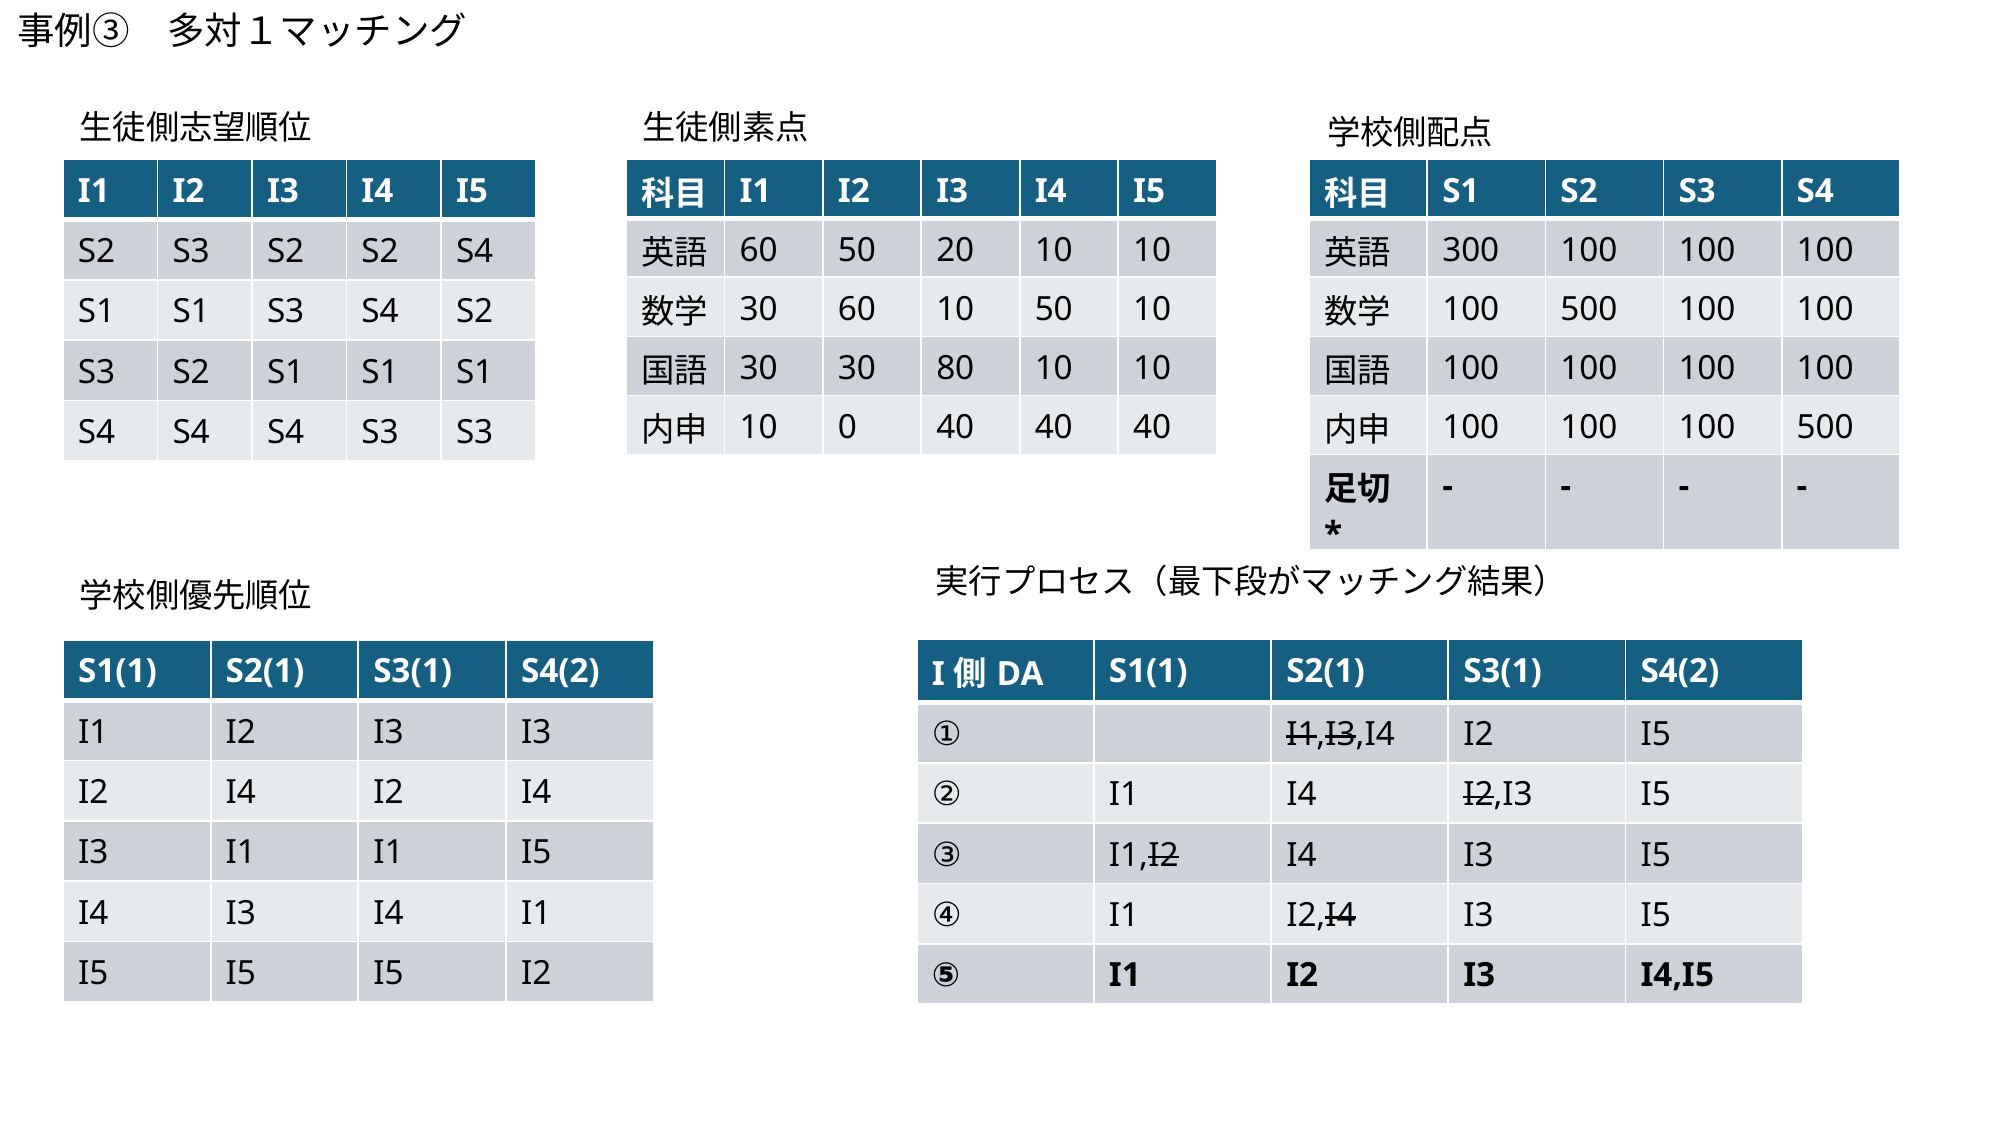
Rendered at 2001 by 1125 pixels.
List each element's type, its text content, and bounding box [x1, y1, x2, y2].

table_cell ⑤ [918, 945, 1093, 1003]
table_cell S1 [158, 281, 251, 339]
table_cell 100 [1664, 396, 1781, 454]
table_cell 内申 [627, 396, 724, 454]
text_box 生徒側素点 [627, 98, 824, 154]
table_cell 100 [1546, 337, 1663, 395]
table_cell I2 [1449, 705, 1625, 762]
table_cell ② [918, 764, 1093, 822]
table_cell 100 [1664, 337, 1781, 395]
table_cell 0 [824, 396, 920, 454]
table_cell 500 [1783, 396, 1899, 454]
table_cell 10 [1119, 278, 1216, 336]
table_cell I2 [64, 761, 210, 820]
table_cell 30 [725, 337, 822, 395]
table_cell 内申 [1310, 396, 1426, 454]
table_header S1 [1428, 160, 1545, 216]
table_cell I5 [1626, 764, 1802, 822]
table_header S4 [1783, 160, 1899, 216]
table_cell 80 [922, 337, 1019, 395]
table_cell S2 [347, 222, 440, 279]
table_cell S1 [442, 341, 535, 400]
table_cell 100 [1428, 278, 1545, 336]
table_cell 10 [1119, 337, 1216, 395]
table_cell S2 [253, 222, 346, 279]
table_cell I4 [64, 882, 210, 941]
text_box 実行プロセス（最下段がマッチング結果） [920, 553, 1583, 608]
table_cell 100 [1428, 396, 1545, 454]
table_cell I1 [507, 882, 653, 941]
table_cell I1 [359, 822, 505, 880]
table_header I3 [253, 160, 346, 217]
table_header I1 [64, 160, 157, 217]
table_cell I1,I2 [1095, 824, 1270, 883]
table_header I2 [158, 160, 251, 217]
table_cell 50 [1021, 278, 1117, 336]
table_cell I3 [1449, 945, 1625, 1003]
table_header I4 [347, 160, 440, 217]
table_cell I3 [1449, 824, 1625, 883]
table_cell 30 [725, 278, 822, 336]
table_cell 10 [922, 278, 1019, 336]
text_box 学校側優先順位 [64, 566, 328, 622]
table_cell ③ [918, 824, 1093, 883]
table_cell 40 [922, 396, 1019, 454]
table_cell 30 [824, 337, 920, 395]
text_box 事例③ 多対１マッチング [2, 0, 483, 60]
table_cell I5 [1626, 884, 1802, 943]
table_cell S3 [158, 222, 251, 279]
table_cell S1 [64, 281, 157, 339]
table_cell 数学 [1310, 278, 1426, 336]
table_cell S1 [347, 341, 440, 400]
table_cell 数学 [627, 278, 724, 336]
table_cell I4,I5 [1626, 945, 1802, 1003]
table_cell 100 [1783, 278, 1899, 336]
table_cell I4 [359, 882, 505, 941]
table_cell - [1428, 455, 1545, 549]
table_header I1 [725, 160, 822, 216]
table_cell I3 [64, 822, 210, 880]
table_cell 10 [1119, 221, 1216, 276]
table_cell 20 [922, 221, 1019, 276]
table_cell 10 [725, 396, 822, 454]
table_cell - [1546, 455, 1663, 549]
table_cell I2 [359, 761, 505, 820]
table_header I2 [824, 160, 920, 216]
table_cell S2 [442, 281, 535, 339]
table_header S4(2) [507, 641, 653, 698]
table_cell [1095, 705, 1270, 762]
table_cell I4 [212, 761, 357, 820]
table_cell I5 [1626, 824, 1802, 883]
table_header I5 [442, 160, 535, 217]
table_cell I1 [1095, 945, 1270, 1003]
table_cell 50 [824, 221, 920, 276]
table_cell ④ [918, 884, 1093, 943]
table_cell I5 [64, 942, 210, 1001]
table_cell 300 [1428, 221, 1545, 276]
table_cell S4 [64, 401, 157, 460]
table_cell S4 [442, 222, 535, 279]
table_cell S4 [347, 281, 440, 339]
text_box 学校側配点 [1312, 103, 1509, 158]
table_header S2(1) [212, 641, 357, 698]
table_cell I5 [212, 942, 357, 1001]
table_header 科目 [1310, 160, 1426, 216]
table_cell 100 [1546, 221, 1663, 276]
table_cell 100 [1546, 396, 1663, 454]
table_cell I2 [212, 703, 357, 760]
table_cell I1 [64, 703, 210, 760]
table_cell 100 [1783, 337, 1899, 395]
table_cell I1 [1095, 764, 1270, 822]
table_cell S3 [253, 281, 346, 339]
table_header S3 [1664, 160, 1781, 216]
table_cell I2 [1272, 945, 1447, 1003]
table_cell I1 [212, 822, 357, 880]
table_cell 国語 [627, 337, 724, 395]
table_header S2(1) [1272, 640, 1447, 700]
table_cell I3 [507, 703, 653, 760]
table_cell - [1783, 455, 1899, 549]
table_cell S4 [253, 401, 346, 460]
table_header S3(1) [359, 641, 505, 698]
table_cell 60 [824, 278, 920, 336]
table_header I側DA [918, 640, 1093, 700]
table_header S2 [1546, 160, 1663, 216]
table_cell 足切* [1310, 455, 1426, 549]
table_cell I2,I4 [1272, 884, 1447, 943]
table_cell I3 [212, 882, 357, 941]
table_cell S1 [253, 341, 346, 400]
table_cell 500 [1546, 278, 1663, 336]
table_header I4 [1021, 160, 1117, 216]
table_header S4(2) [1626, 640, 1802, 700]
table_cell - [1664, 455, 1781, 549]
table_cell S3 [347, 401, 440, 460]
table_header 科目 [627, 160, 724, 216]
table_header S1(1) [1095, 640, 1270, 700]
table_cell 100 [1664, 221, 1781, 276]
table_cell S3 [64, 341, 157, 400]
table_cell S2 [64, 222, 157, 279]
table_cell 英語 [1310, 221, 1426, 276]
table_header I3 [922, 160, 1019, 216]
text_box 生徒側志望順位 [64, 98, 328, 154]
table_cell I5 [359, 942, 505, 1001]
table_cell 国語 [1310, 337, 1426, 395]
table_cell 10 [1021, 337, 1117, 395]
table_cell I4 [1272, 764, 1447, 822]
table_cell I3 [359, 703, 505, 760]
table_header S3(1) [1449, 640, 1625, 700]
table_cell 100 [1783, 221, 1899, 276]
table_cell S2 [158, 341, 251, 400]
table_cell 40 [1021, 396, 1117, 454]
table_cell ① [918, 705, 1093, 762]
table_cell I4 [507, 761, 653, 820]
table_cell 英語 [627, 221, 724, 276]
table_cell S3 [442, 401, 535, 460]
table_cell I2 [507, 942, 653, 1001]
table_cell 100 [1428, 337, 1545, 395]
table_cell I2,I3 [1449, 764, 1625, 822]
table_cell 10 [1021, 221, 1117, 276]
table_header S1(1) [64, 641, 210, 698]
table_cell I4 [1272, 824, 1447, 883]
table_cell 60 [725, 221, 822, 276]
table_cell I5 [1626, 705, 1802, 762]
table_cell I3 [1449, 884, 1625, 943]
table_cell 100 [1664, 278, 1781, 336]
table_cell 40 [1119, 396, 1216, 454]
table_cell I5 [507, 822, 653, 880]
table_cell I1 [1095, 884, 1270, 943]
table_cell S4 [158, 401, 251, 460]
table_header I5 [1119, 160, 1216, 216]
table_cell I1,I3,I4 [1272, 705, 1447, 762]
